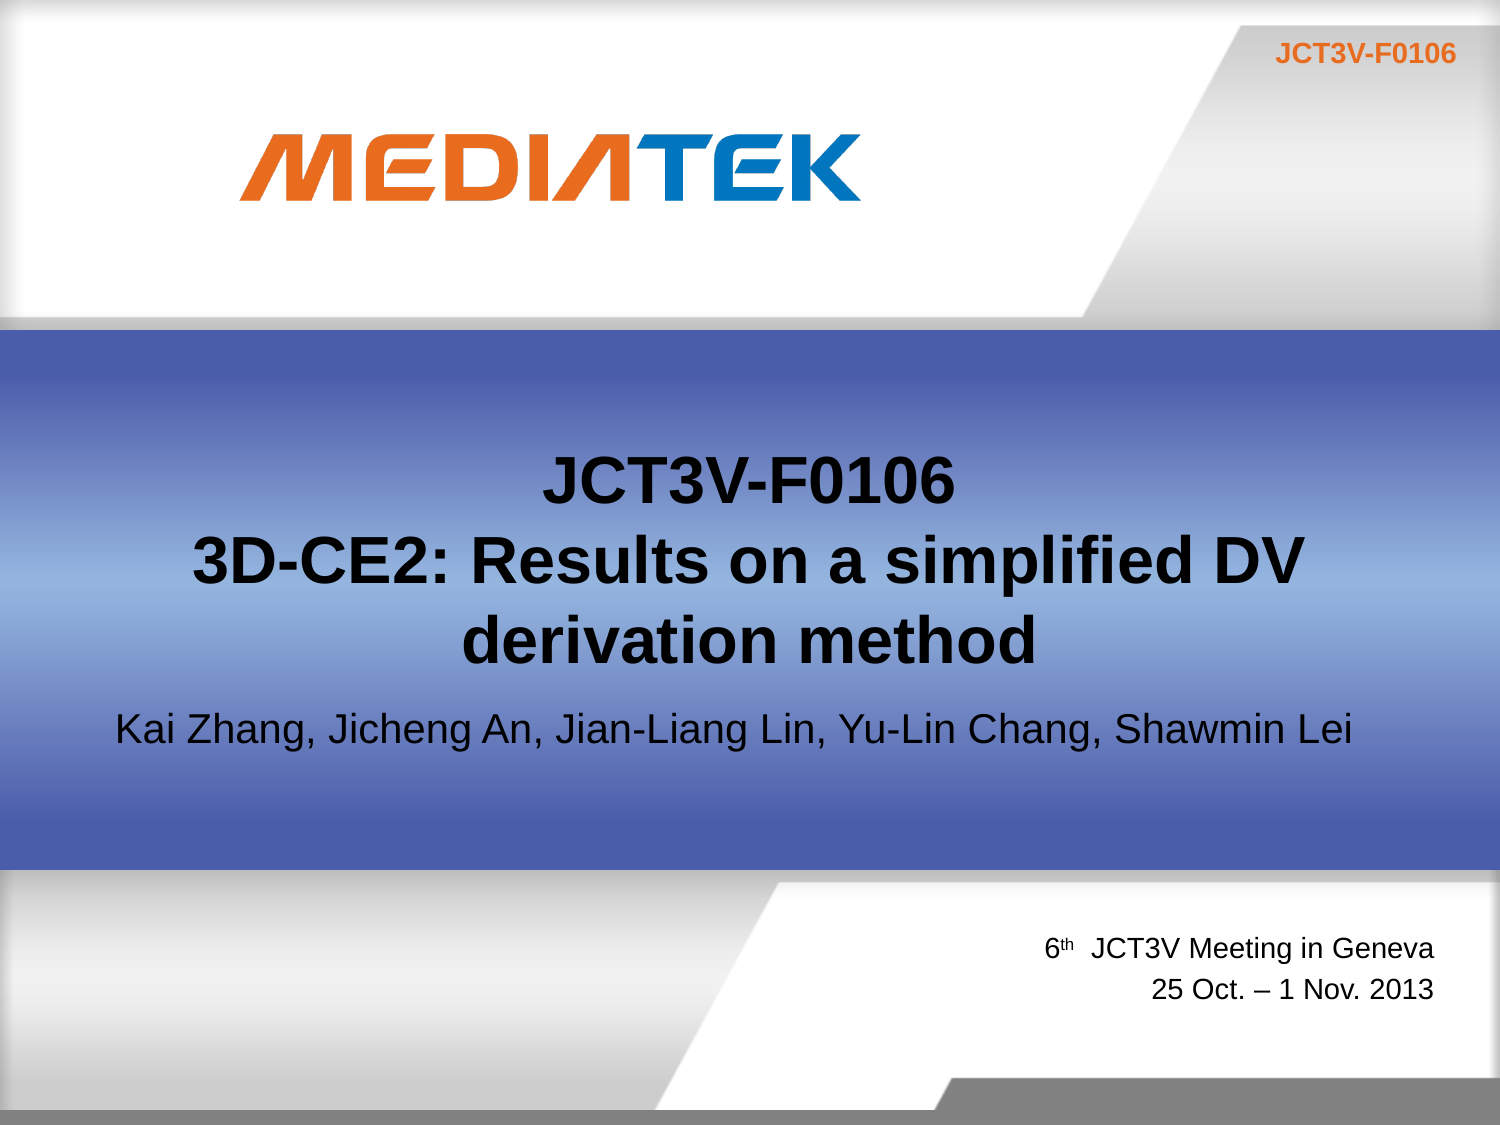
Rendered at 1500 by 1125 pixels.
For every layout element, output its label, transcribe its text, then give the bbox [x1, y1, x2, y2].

text_box Kai Zhang, Jicheng An, Jian-Liang Lin, Yu-Lin Chang, Shawmin Lei [100, 694, 1387, 810]
picture [0, 0, 1500, 1125]
title JCT3V-F0106 3D-CE2: Results on a simplified DV derivation method [50, 438, 1450, 676]
